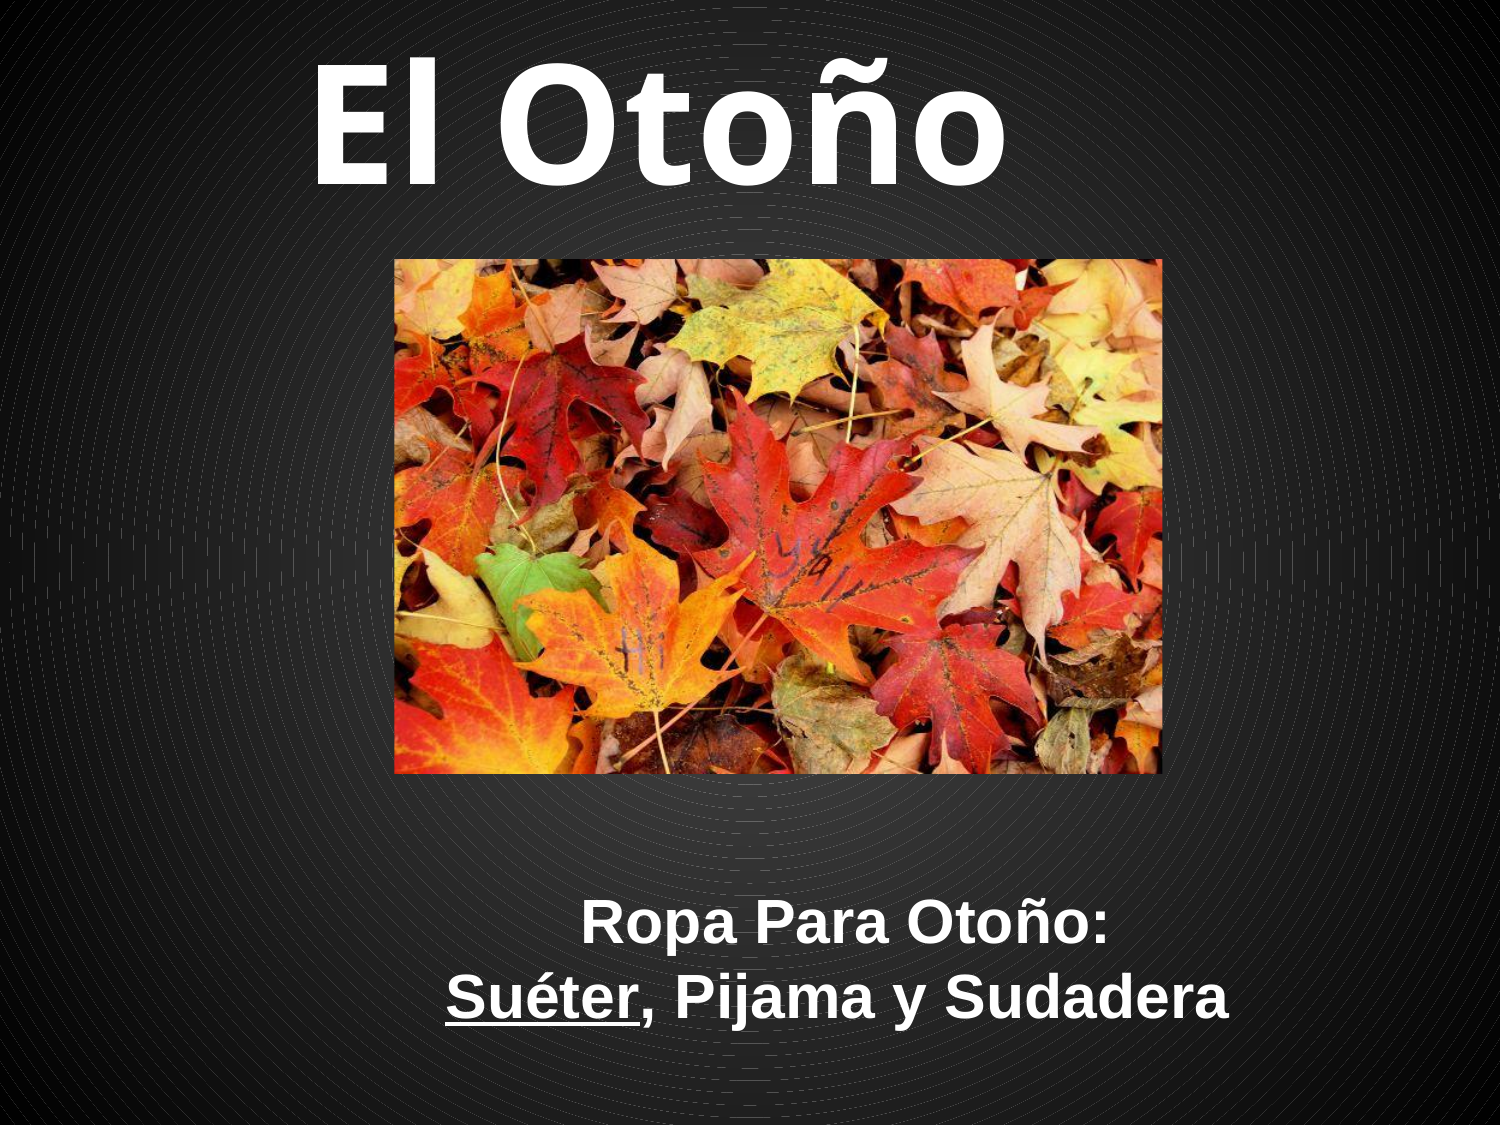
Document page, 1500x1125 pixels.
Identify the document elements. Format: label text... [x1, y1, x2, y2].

text_box [394, 259, 1163, 774]
list Ropa Para Otoño: Suéter, Pijama y Sudadera [352, 866, 1341, 1125]
title El Otoño [75, 2, 1204, 233]
